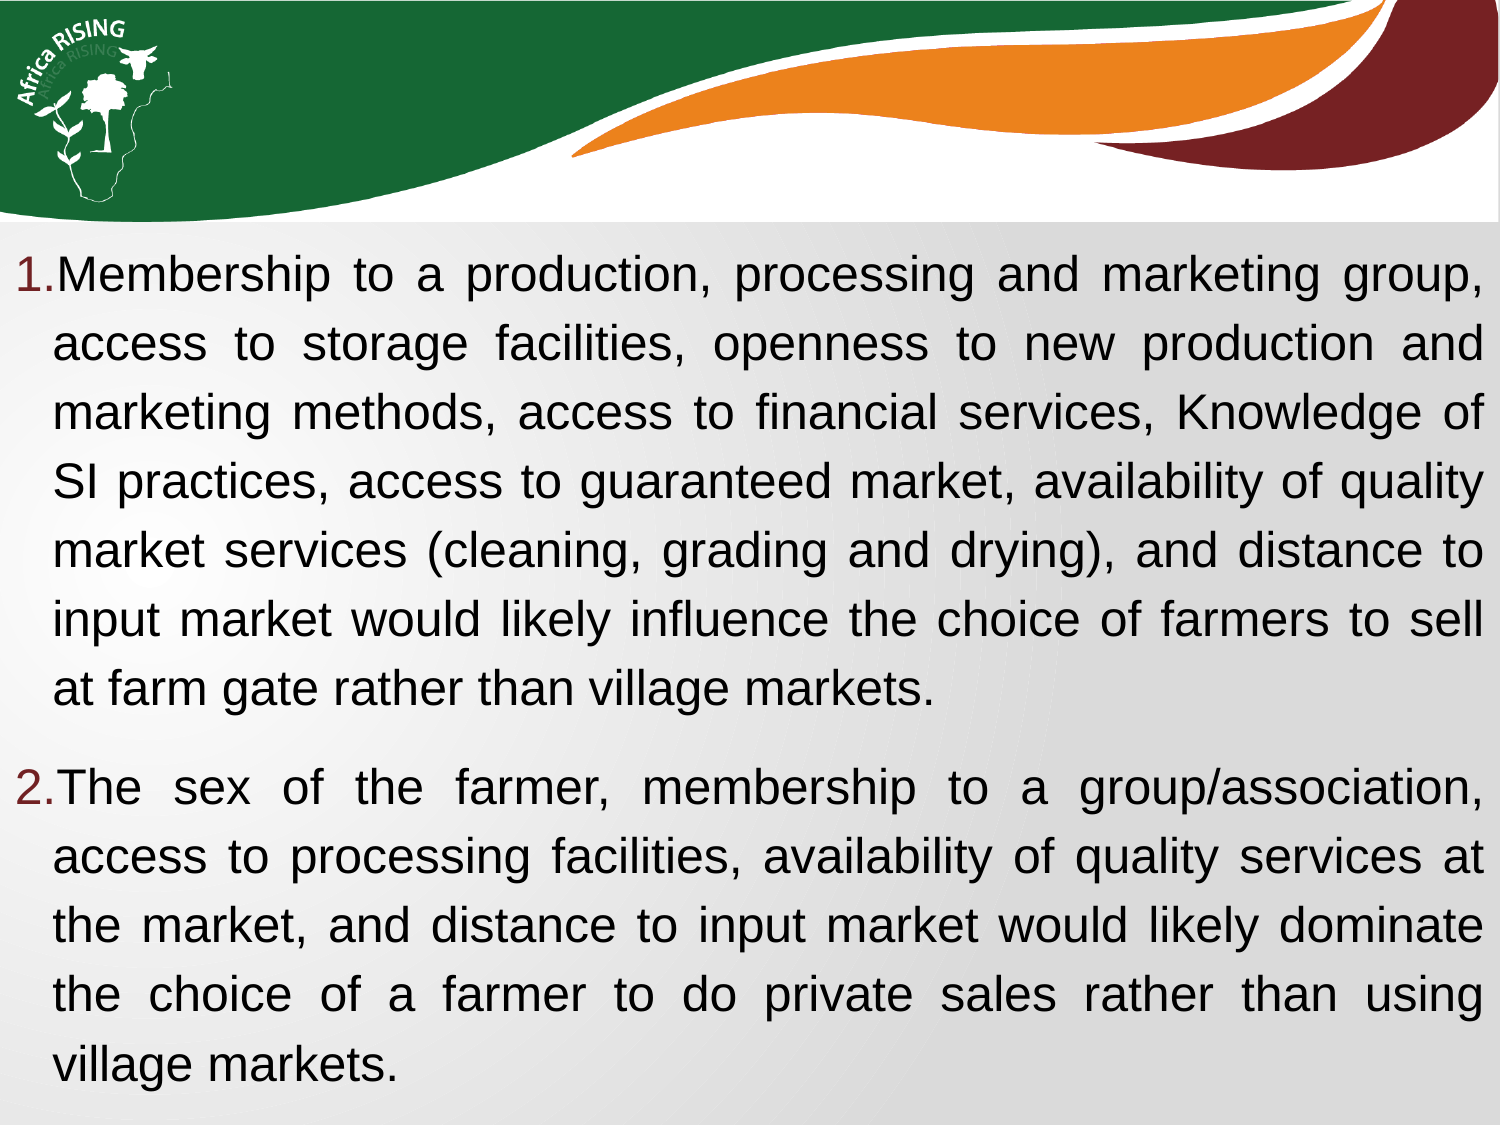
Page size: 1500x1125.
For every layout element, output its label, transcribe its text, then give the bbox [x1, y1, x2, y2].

list Membership to a production, processing and marketing group, access to storage facilities, openness to new production and marketing methods, access to financial services, Knowledge of SI practices, access to guaranteed market, availability of quality market services (cleaning, grading and drying), and distance to input market would likely influence the choice of farmers to sell at farm gate rather than village markets. The sex of the farmer, membership to a group/association, access to processing facilities, availability of quality services at the market, and distance to input market would likely dominate the choice of a farmer to do private sales rather than using village markets. [0, 224, 1500, 1125]
picture [0, 0, 1499, 222]
